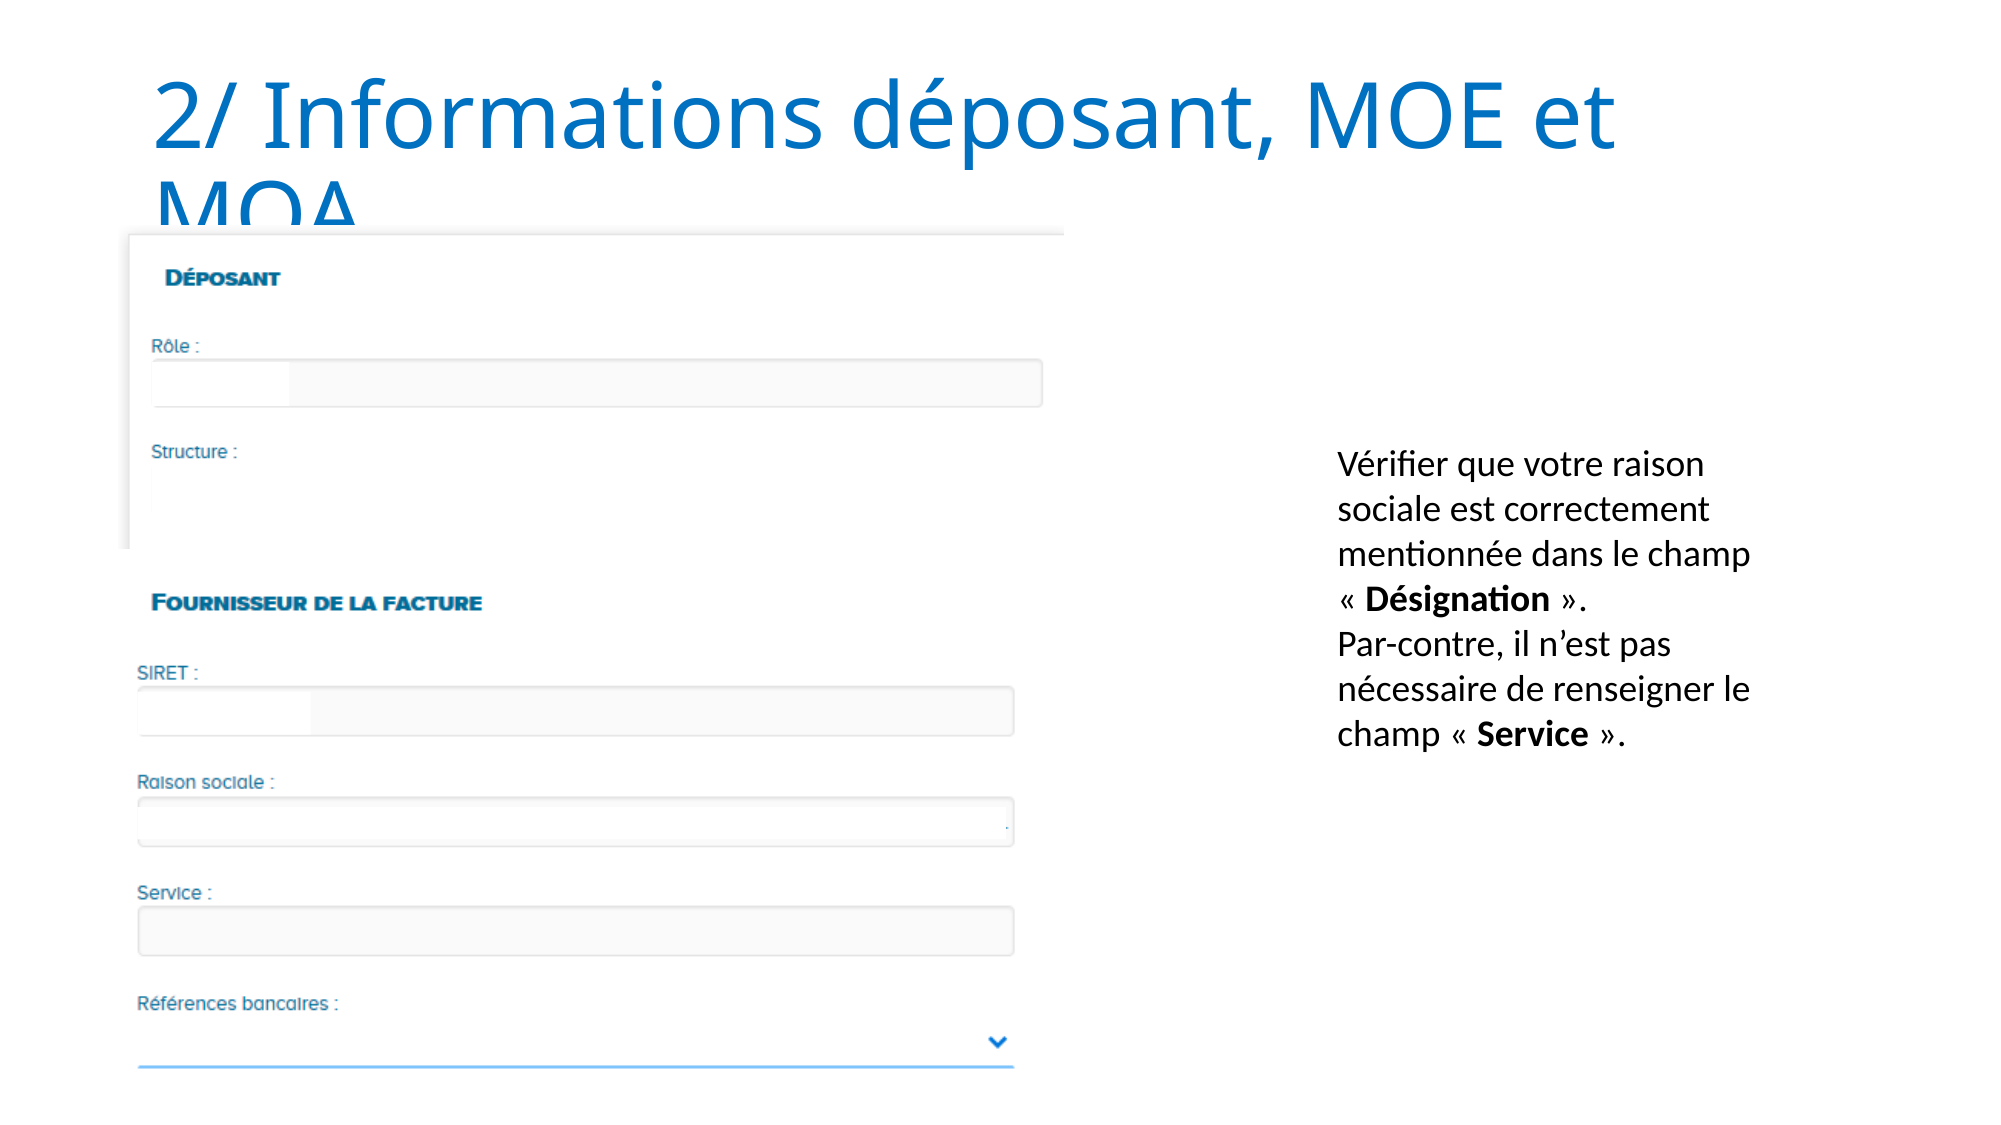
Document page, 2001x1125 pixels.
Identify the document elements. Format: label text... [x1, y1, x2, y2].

picture [118, 560, 1064, 1098]
picture [118, 225, 1064, 549]
title 2/ Informations déposant, MOE et MOA [137, 59, 1863, 278]
text_box Vérifier que votre raison sociale est correctement mentionnée dans le champ « Désignation ». Par-contre, il n’est pas nécessaire de renseigner le champ « Service ». [1322, 431, 1828, 762]
